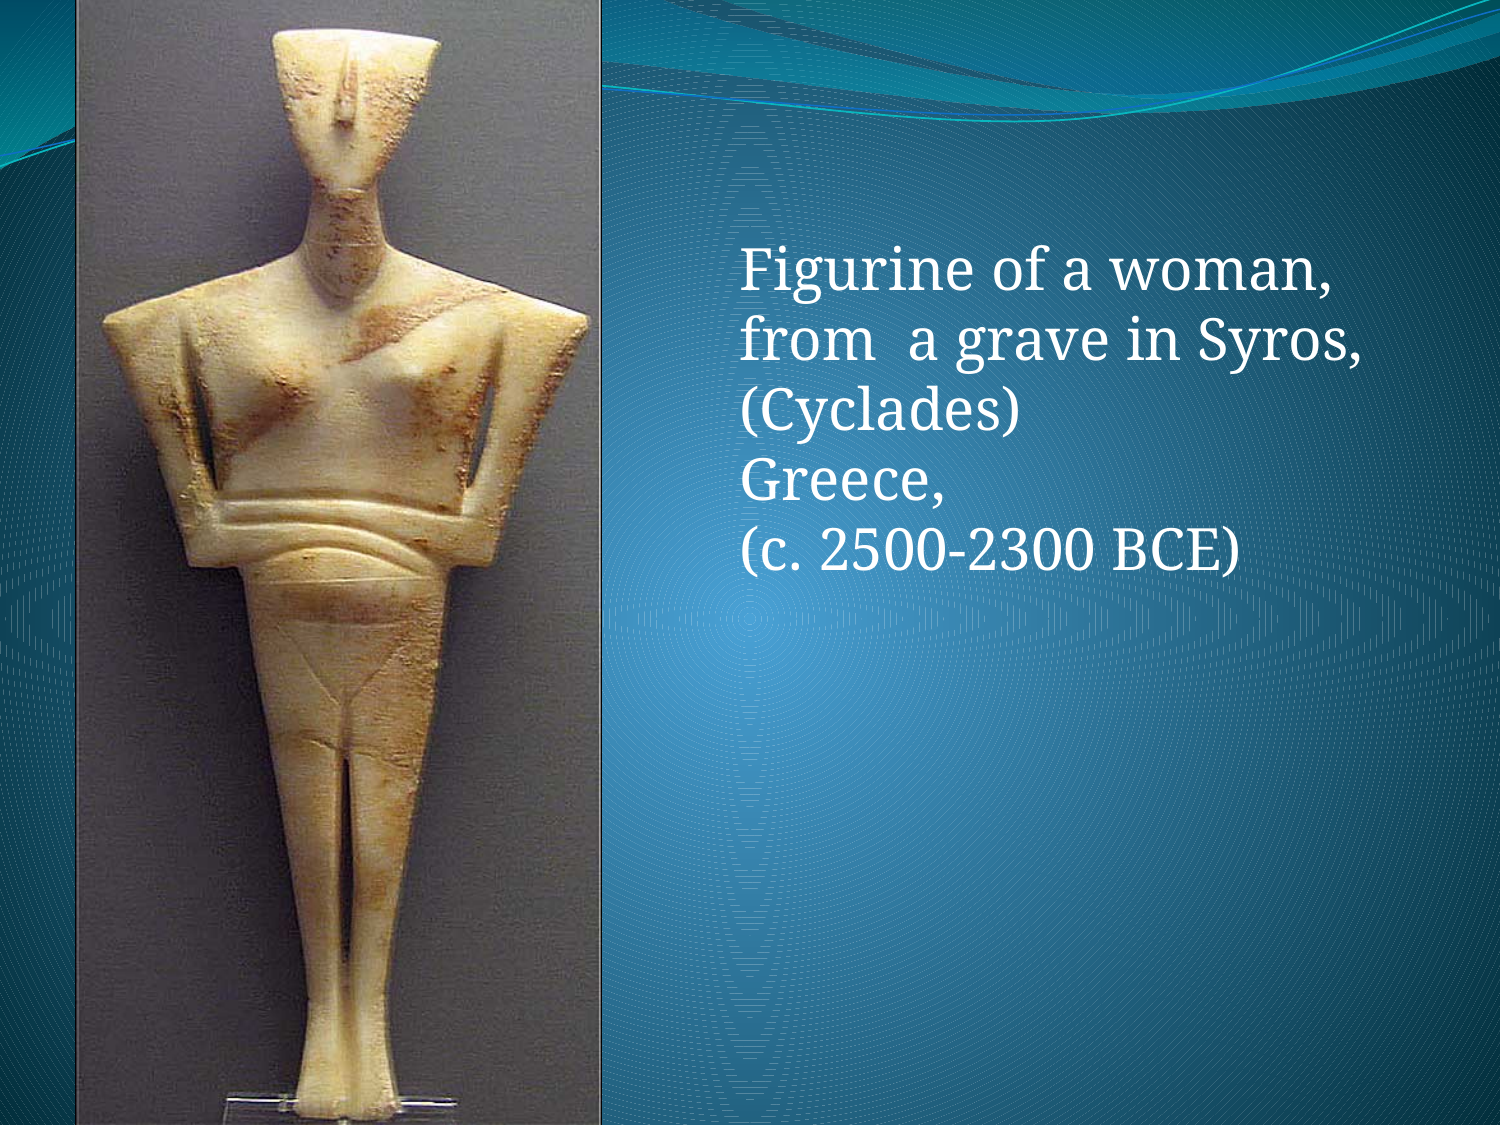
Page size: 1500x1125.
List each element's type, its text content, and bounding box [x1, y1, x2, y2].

picture [74, 0, 602, 1125]
text_box Figurine of a woman, from a grave in Syros, (Cyclades) Greece, (c. 2500-2300 BCE) [724, 224, 1413, 590]
